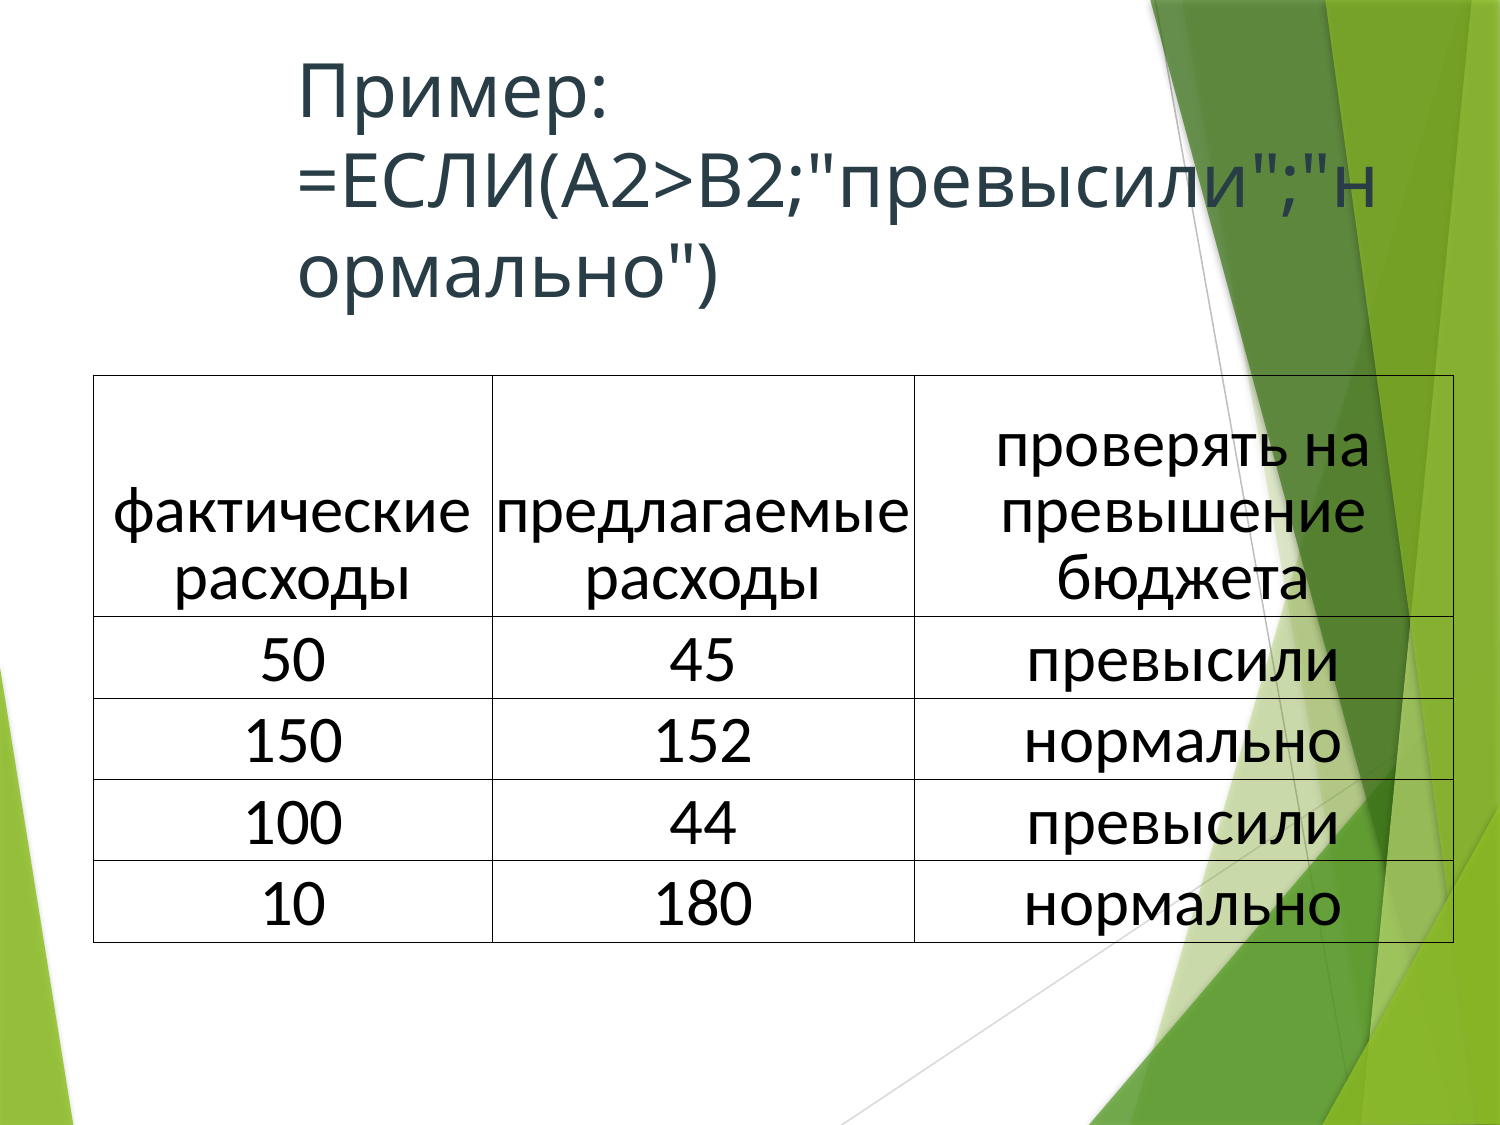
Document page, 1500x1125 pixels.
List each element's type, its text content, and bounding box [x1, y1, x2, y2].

table_cell 150 [94, 699, 492, 779]
table_cell 10 [94, 861, 492, 942]
table_cell 100 [94, 780, 492, 860]
table_cell 180 [493, 861, 914, 942]
table_header проверять на превышение бюджета [915, 376, 1453, 616]
table_cell 45 [493, 617, 914, 698]
title Пример: =ЕСЛИ(A2>B2;"превысили";"нормально") [281, 35, 1407, 375]
table_header фактические расходы [94, 376, 492, 616]
table_cell нормально [915, 861, 1453, 942]
table_cell 50 [94, 617, 492, 698]
table_header предлагаемые расходы [493, 376, 914, 616]
table_cell 44 [493, 780, 914, 860]
table_cell превысили [915, 617, 1453, 698]
table_cell нормально [915, 699, 1453, 779]
table_cell превысили [915, 780, 1453, 860]
table_cell 152 [493, 699, 914, 779]
